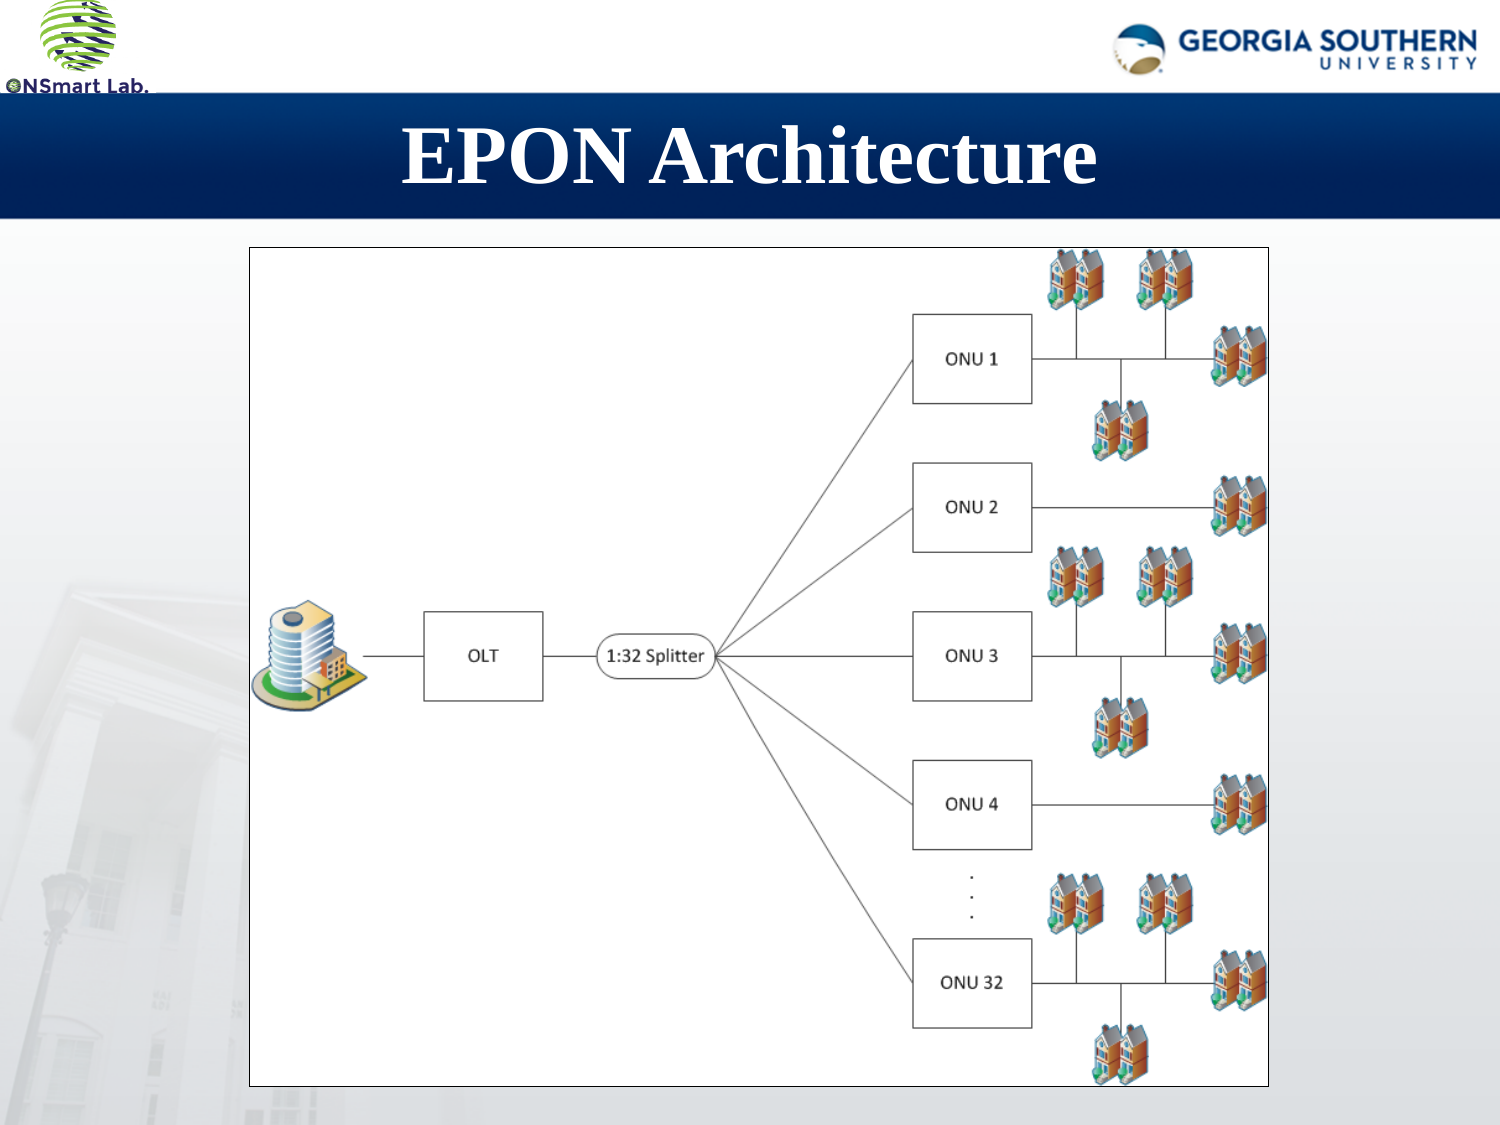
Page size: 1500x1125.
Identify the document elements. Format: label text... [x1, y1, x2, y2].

title EPON Architecture [75, 56, 1425, 244]
picture [0, 0, 1500, 1125]
